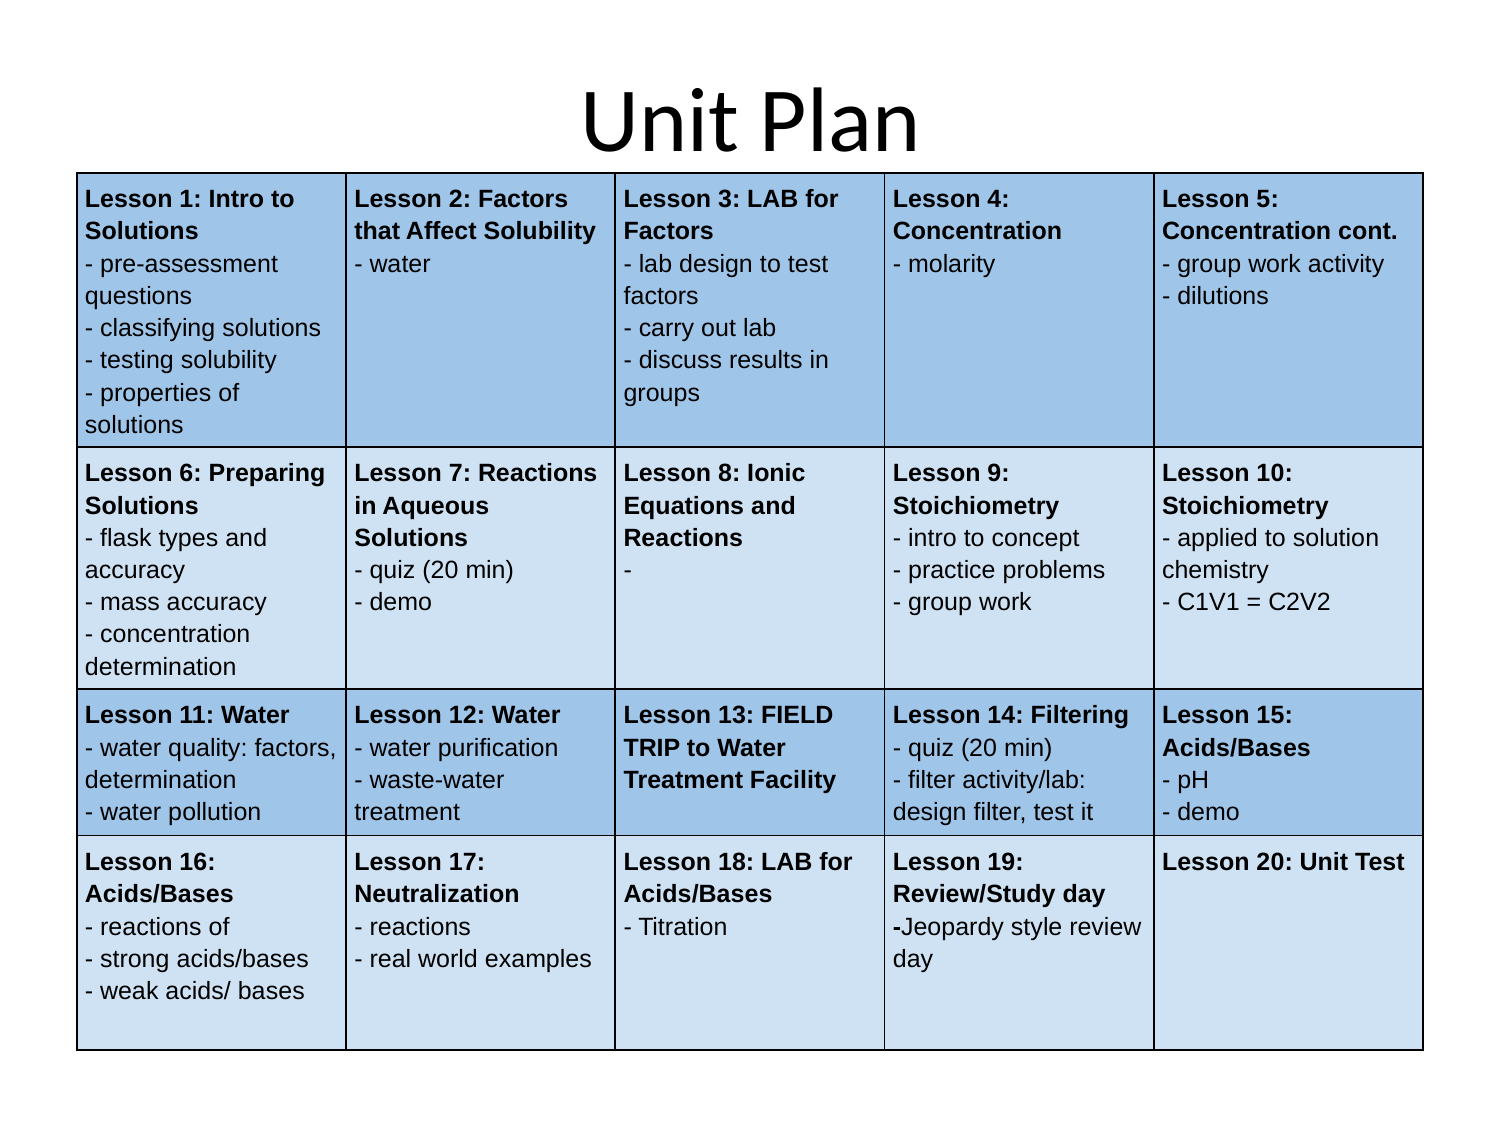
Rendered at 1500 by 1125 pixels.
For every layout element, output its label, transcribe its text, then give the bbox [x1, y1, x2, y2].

table_cell Lesson 6: Preparing Solutions - flask types and accuracy - mass accuracy - concentration determination [78, 448, 345, 688]
table_header Lesson 5: Concentration cont. - group work activity - dilutions [1155, 174, 1422, 446]
table_header Lesson 1: Intro to Solutions - pre-assessment questions - classifying solutions - testing solubility - properties of solutions [78, 174, 345, 446]
table_cell Lesson 11: Water - water quality: factors, determination - water pollution [78, 690, 345, 835]
table_cell Lesson 8: Ionic Equations and Reactions - [616, 448, 884, 688]
table_cell Lesson 13: FIELD TRIP to Water Treatment Facility [616, 690, 884, 835]
table_header Lesson 2: Factors that Affect Solubility - water [347, 174, 614, 446]
table_cell Lesson 20: Unit Test [1155, 836, 1422, 1049]
table_cell Lesson 7: Reactions in Aqueous Solutions - quiz (20 min) - demo [347, 448, 614, 688]
table_cell Lesson 18: LAB for Acids/Bases - Titration [616, 836, 884, 1049]
table_cell Lesson 15: Acids/Bases - pH - demo [1155, 690, 1422, 835]
table_cell Lesson 12: Water - water purification - waste-water treatment [347, 690, 614, 835]
table_cell Lesson 14: Filtering - quiz (20 min) - filter activity/lab: design filter, test it [885, 690, 1153, 835]
table_cell Lesson 9: Stoichiometry - intro to concept - practice problems - group work [885, 448, 1153, 688]
table_cell Lesson 16: Acids/Bases - reactions of - strong acids/bases - weak acids/ bases [78, 836, 345, 1049]
table_cell Lesson 10: Stoichiometry - applied to solution chemistry - C1V1 = C2V2 [1155, 448, 1422, 688]
table_cell Lesson 17: Neutralization - reactions - real world examples [347, 836, 614, 1049]
table_cell Lesson 19: Review/Study day -Jeopardy style review day [885, 836, 1153, 1049]
table_header Lesson 4: Concentration - molarity [885, 174, 1153, 446]
table_header Lesson 3: LAB for Factors - lab design to test factors - carry out lab - discuss results in groups [616, 174, 884, 446]
title Unit Plan [76, 45, 1425, 185]
